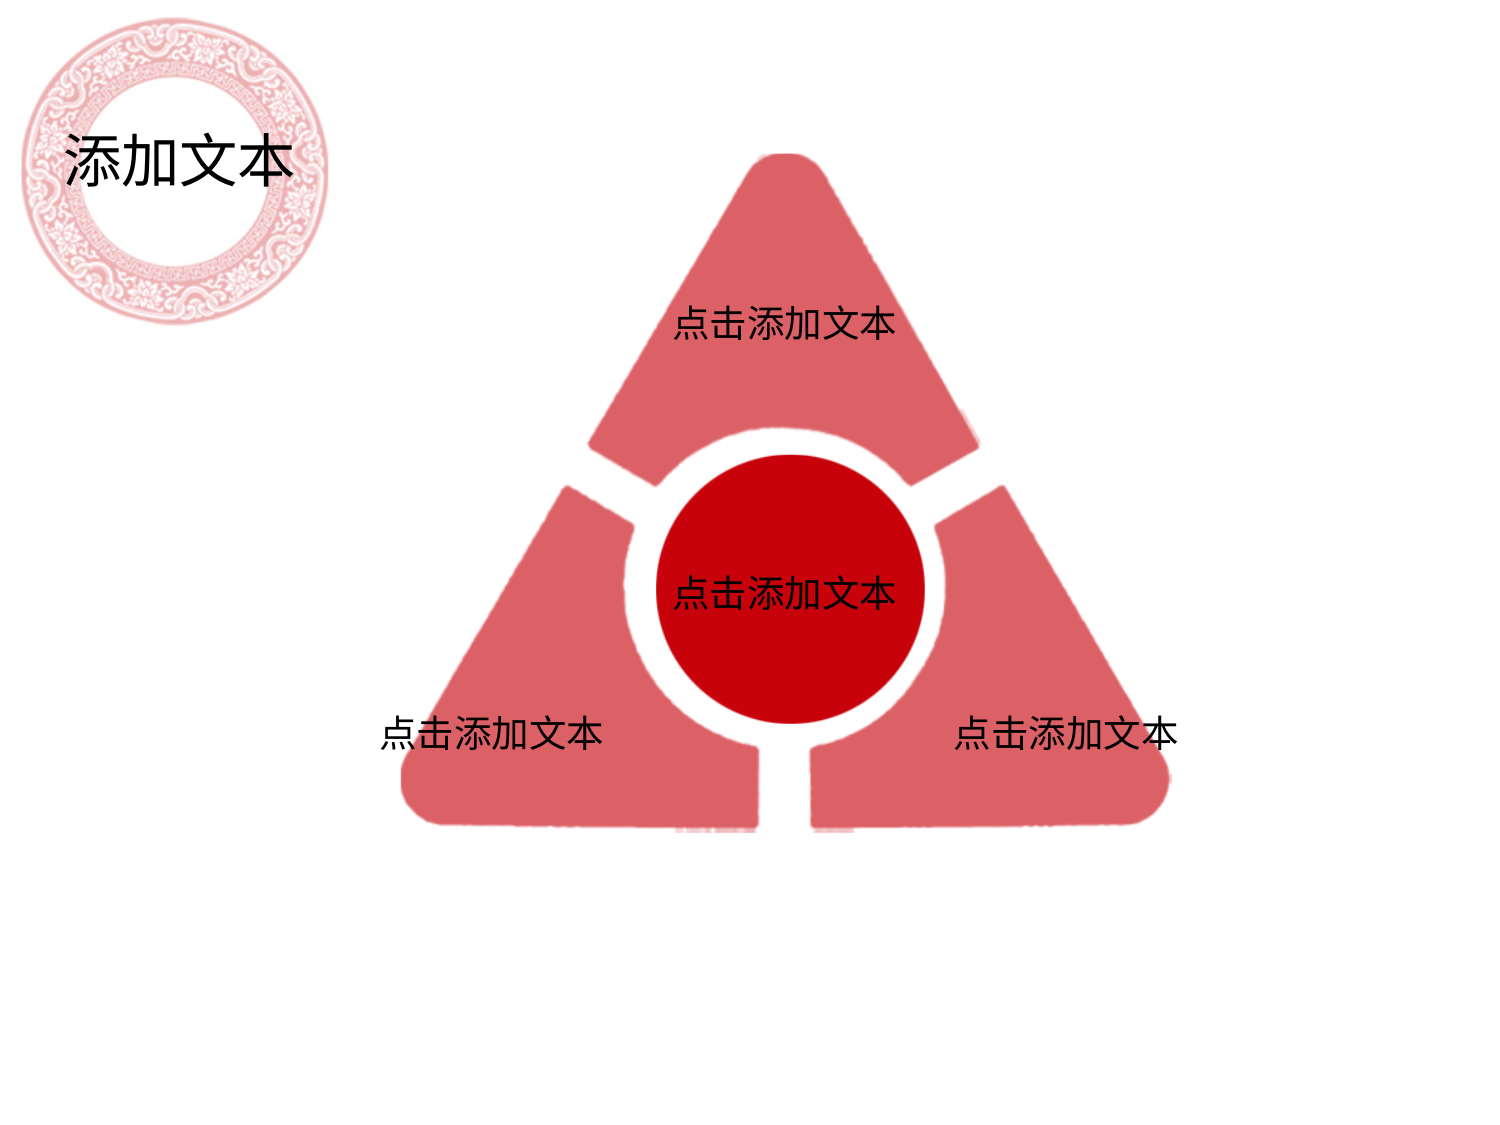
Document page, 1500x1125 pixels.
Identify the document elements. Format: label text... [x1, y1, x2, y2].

picture [0, 0, 1500, 1125]
text_box 添加文本 [48, 117, 299, 202]
